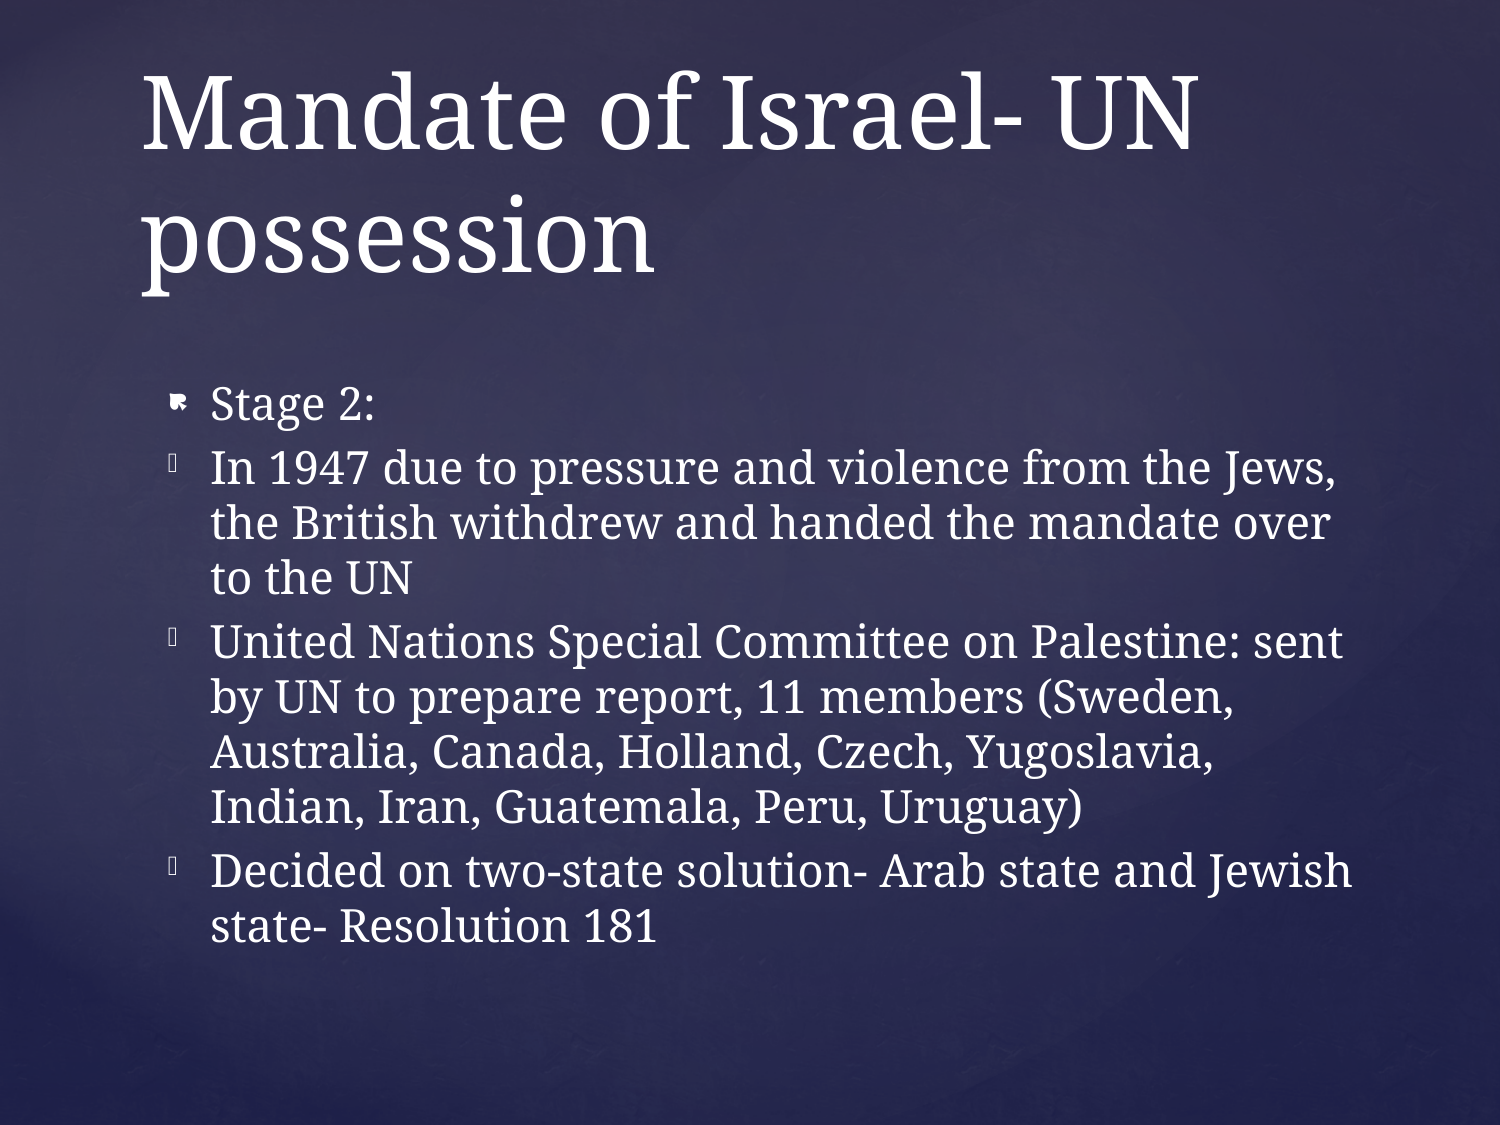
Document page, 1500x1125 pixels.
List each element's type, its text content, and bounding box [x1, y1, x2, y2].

title Mandate of Israel- UN possession [125, 87, 1363, 300]
list Stage 2: In 1947 due to pressure and violence from the Jews, the British withdrew and handed the mandate over to the UN United Nations Special Committee on Palestine: sent by UN to prepare report, 11 members (Sweden, Australia, Canada, Holland, Czech, Yugoslavia, Indian, Iran, Guatemala, Peru, Uruguay) Decided on two-state solution- Arab state and Jewish state- Resolution 181 [150, 324, 1388, 1063]
